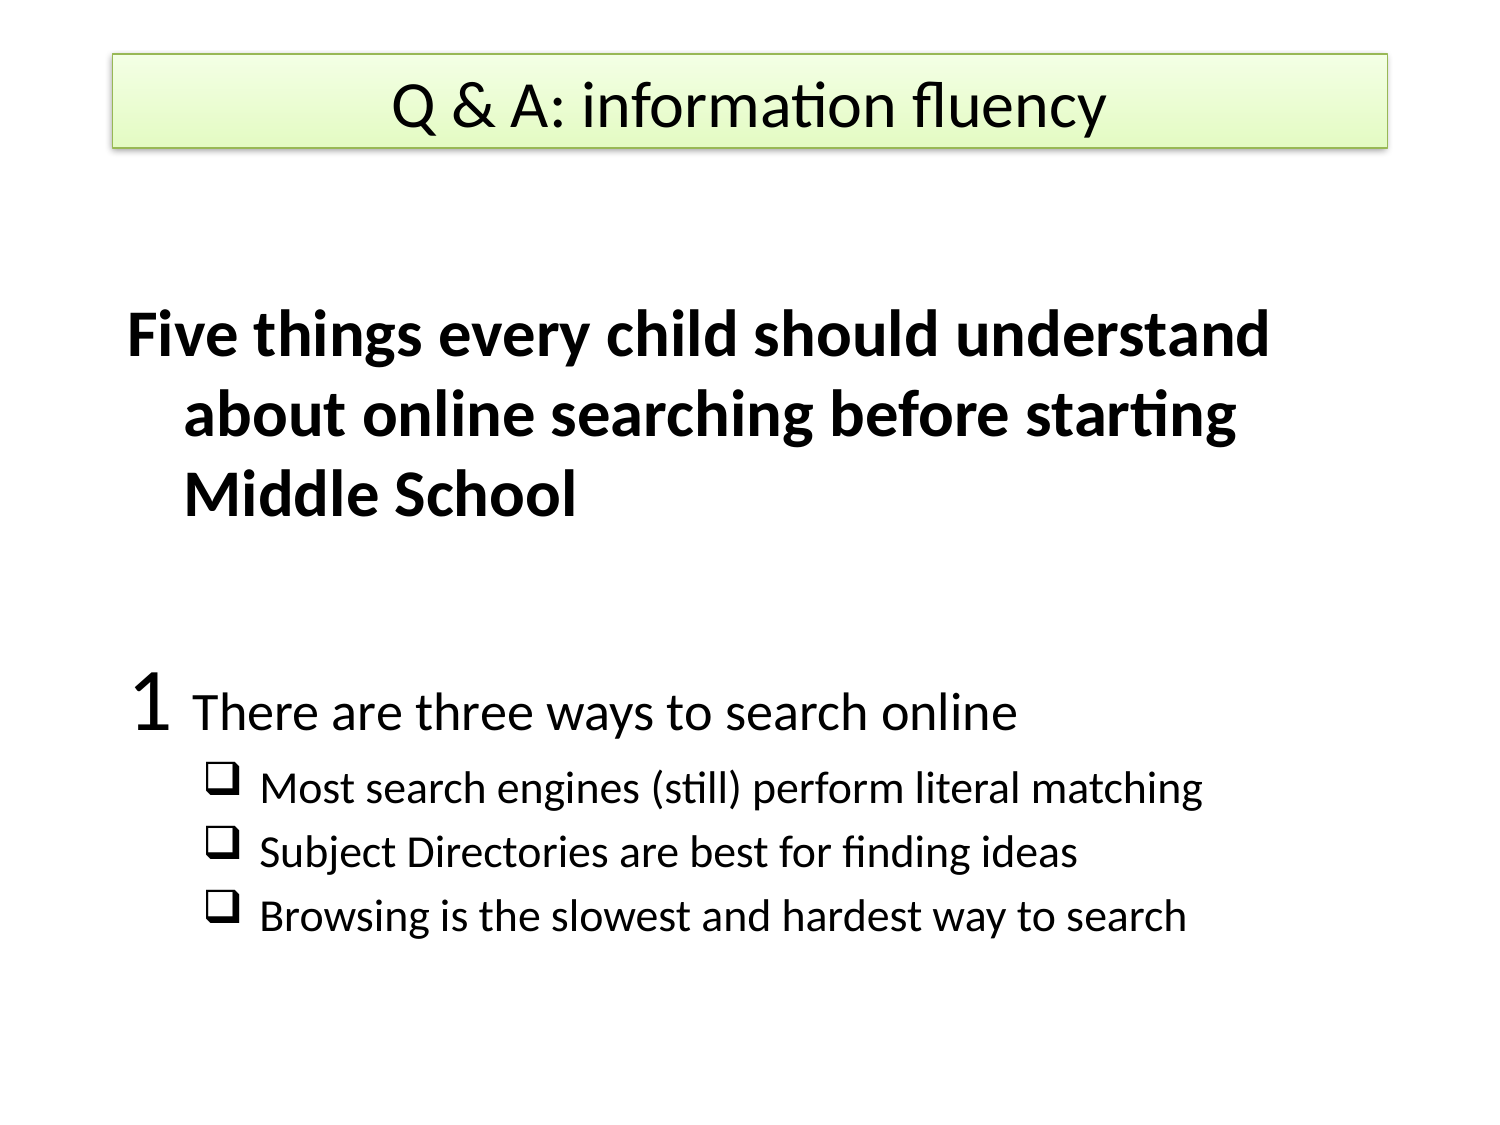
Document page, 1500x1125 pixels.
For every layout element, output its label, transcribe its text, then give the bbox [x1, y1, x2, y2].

list Five things every child should understand about online searching before starting Middle School 1 There are three ways to search online Most search engines (still) perform literal matching Subject Directories are best for finding ideas Browsing is the slowest and hardest way to search [112, 282, 1413, 1006]
text_box Q & A: information fluency [112, 53, 1388, 149]
